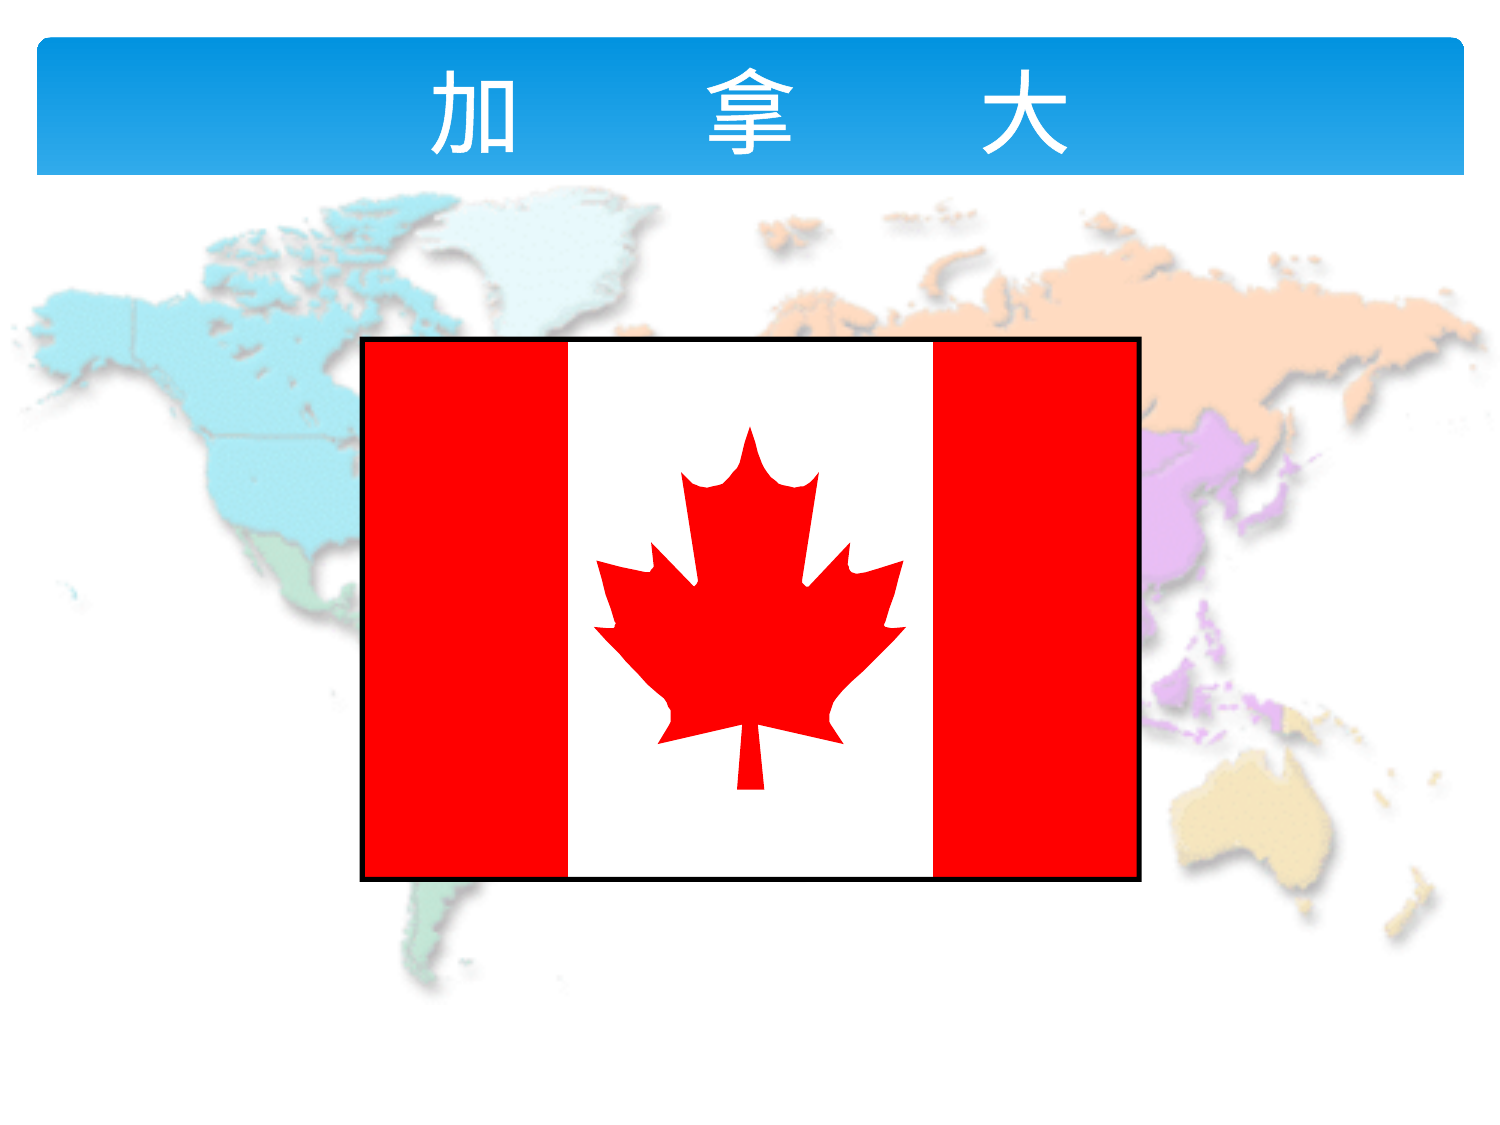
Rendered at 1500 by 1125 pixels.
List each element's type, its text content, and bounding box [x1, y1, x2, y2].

title 加 拿 大 [75, 7, 1425, 213]
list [348, 326, 1153, 893]
picture [0, 175, 1500, 1005]
